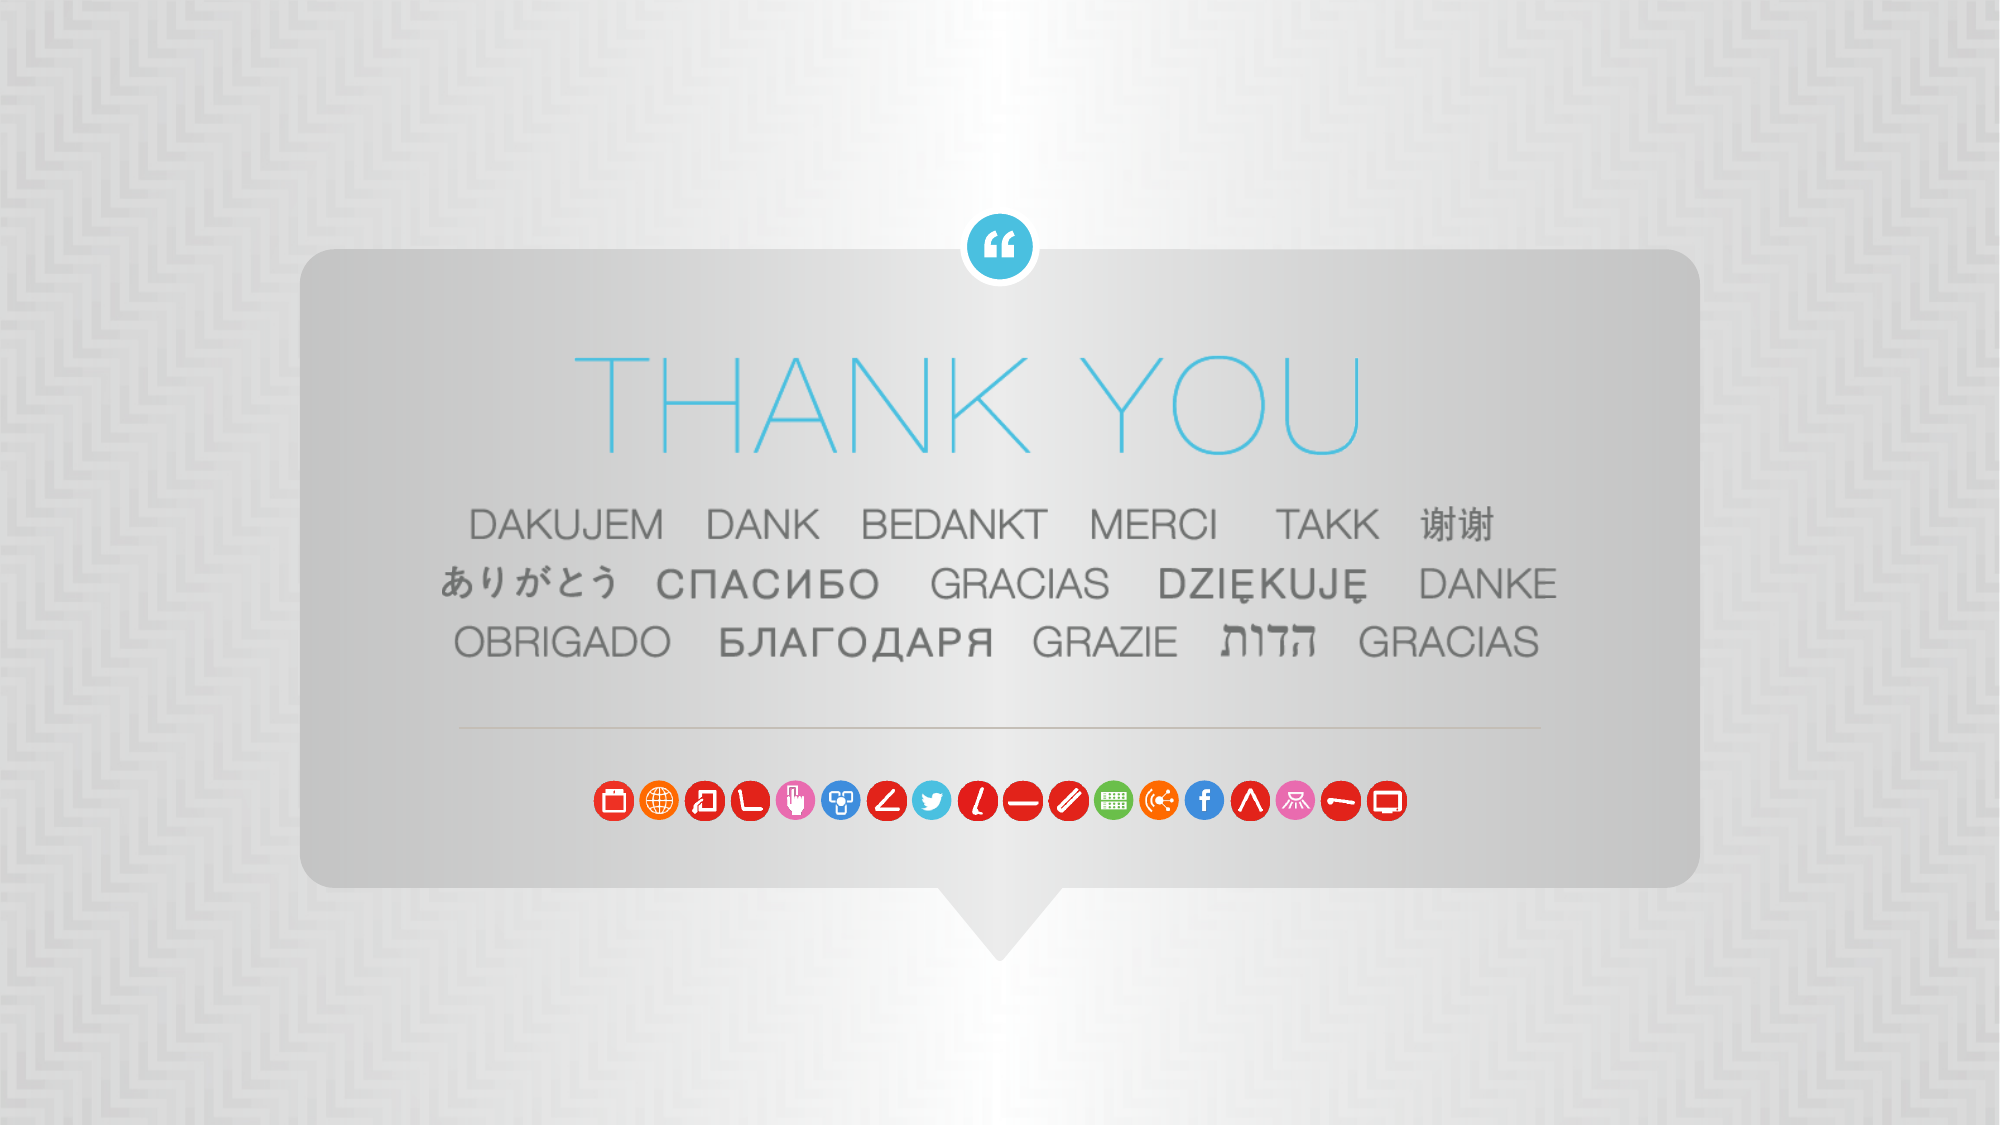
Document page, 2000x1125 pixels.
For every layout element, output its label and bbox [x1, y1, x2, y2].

picture [684, 780, 725, 821]
picture [1366, 780, 1407, 821]
picture [957, 780, 998, 821]
picture [787, 785, 804, 815]
picture [428, 329, 1572, 696]
picture [817, 777, 865, 824]
picture [1230, 780, 1270, 821]
picture [866, 780, 907, 821]
picture [1093, 780, 1134, 820]
picture [1048, 780, 1089, 821]
picture [1002, 780, 1043, 821]
picture [593, 780, 634, 821]
picture [1275, 780, 1316, 820]
picture [1139, 780, 1179, 820]
picture [911, 780, 952, 820]
picture [642, 783, 676, 817]
picture [730, 780, 770, 821]
picture [1320, 780, 1361, 821]
picture [1184, 780, 1225, 820]
